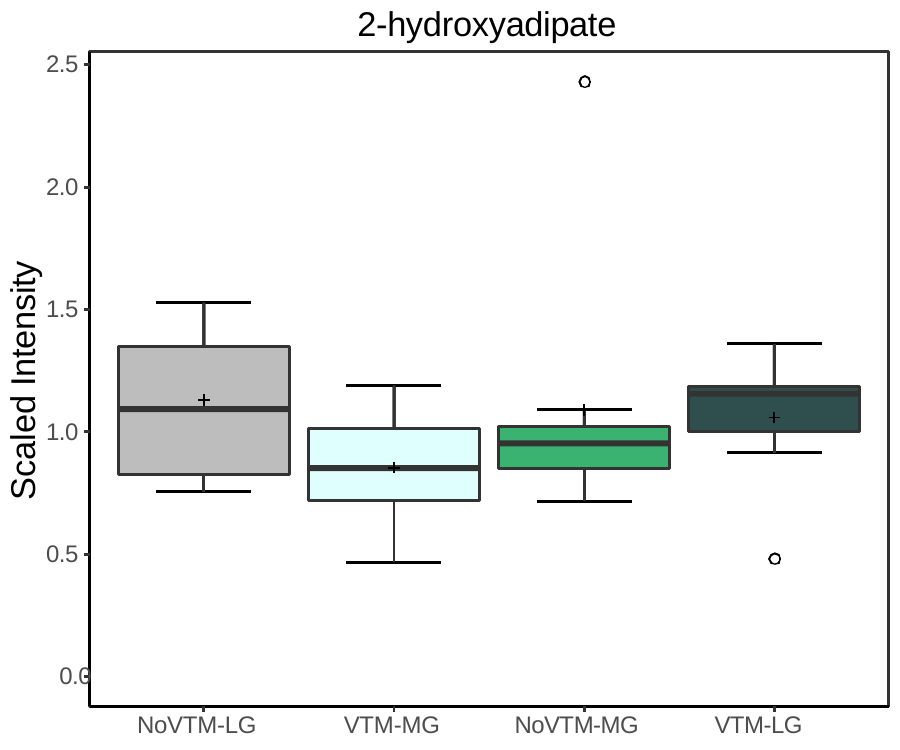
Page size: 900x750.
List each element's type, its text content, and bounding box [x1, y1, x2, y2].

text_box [83, 50, 891, 713]
text_box 2-hydroxyadipate [355, 0, 623, 44]
text_box 2.5 [44, 46, 82, 78]
slide_number NoVTM-LG [134, 720, 263, 750]
text_box VTM-MG [341, 720, 463, 738]
text_box 1.0 [45, 414, 78, 445]
text_box 2.0 [44, 169, 78, 201]
text_box VTM-LG [712, 720, 804, 738]
text_box 1.5 [45, 291, 78, 323]
footer 0.0 [57, 661, 95, 750]
text_box Scaled Intensity [1, 256, 45, 503]
text_box 0.5 [44, 536, 78, 568]
text_box NoVTM-MG [512, 720, 640, 738]
